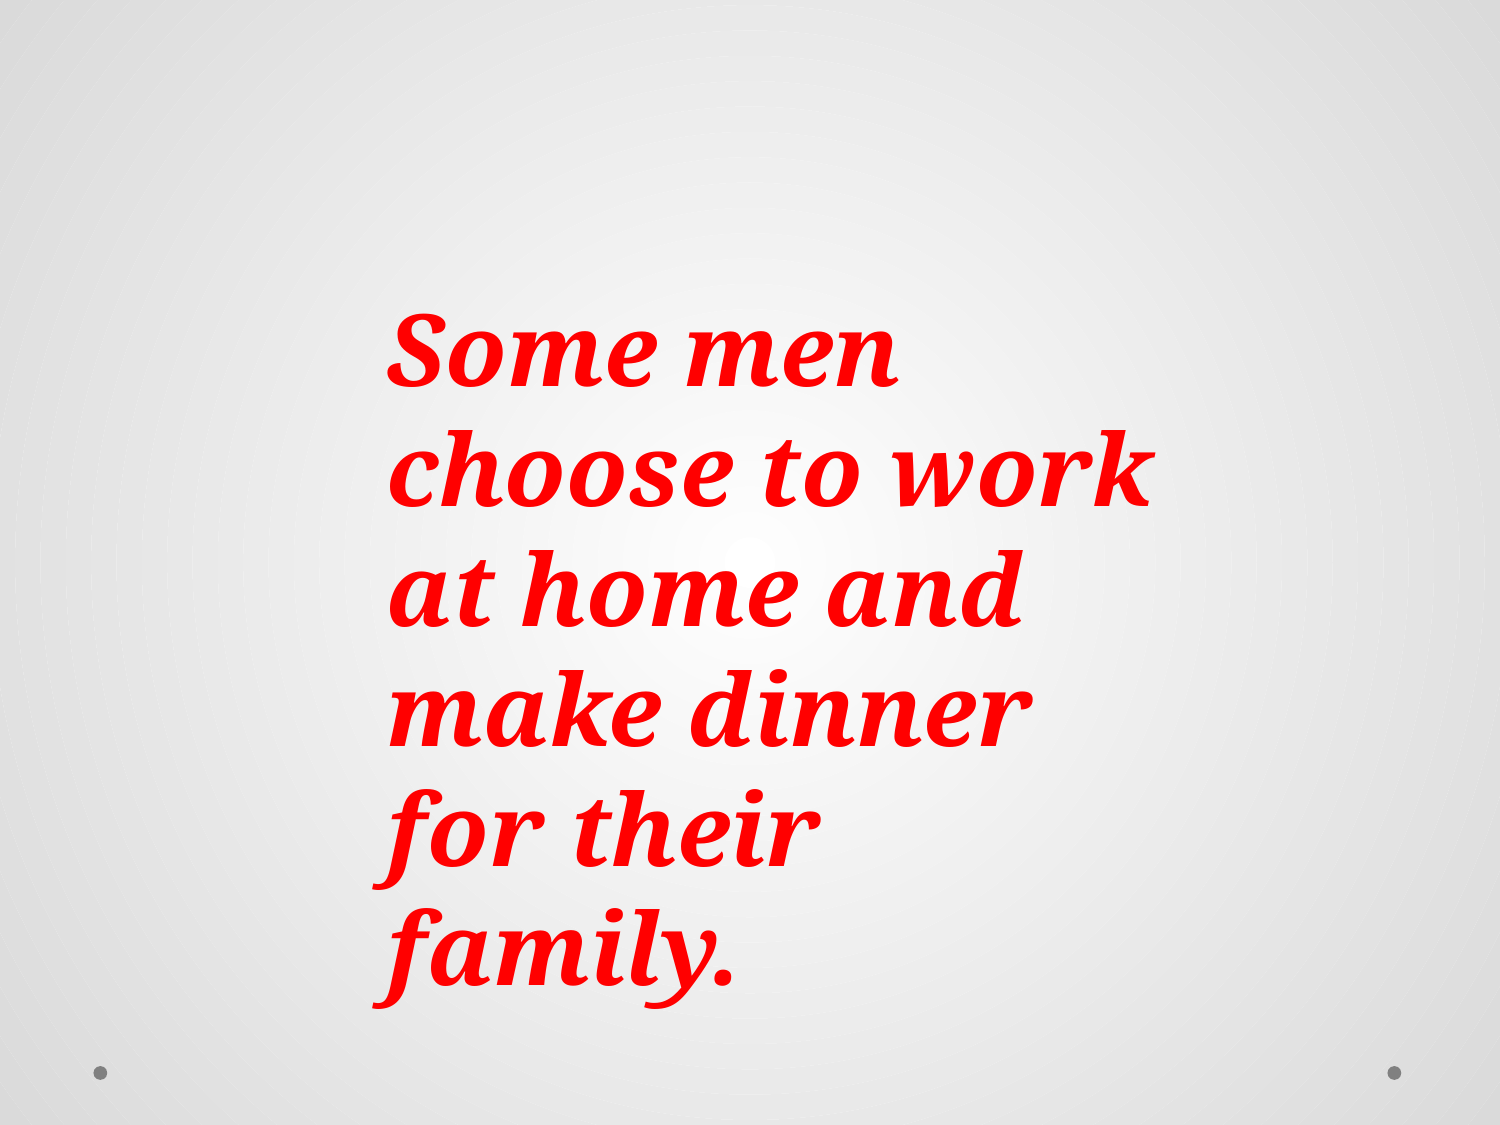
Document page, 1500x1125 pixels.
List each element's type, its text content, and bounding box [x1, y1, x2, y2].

text_box Some men choose to work at home and make dinner for their family. [372, 278, 1184, 1014]
